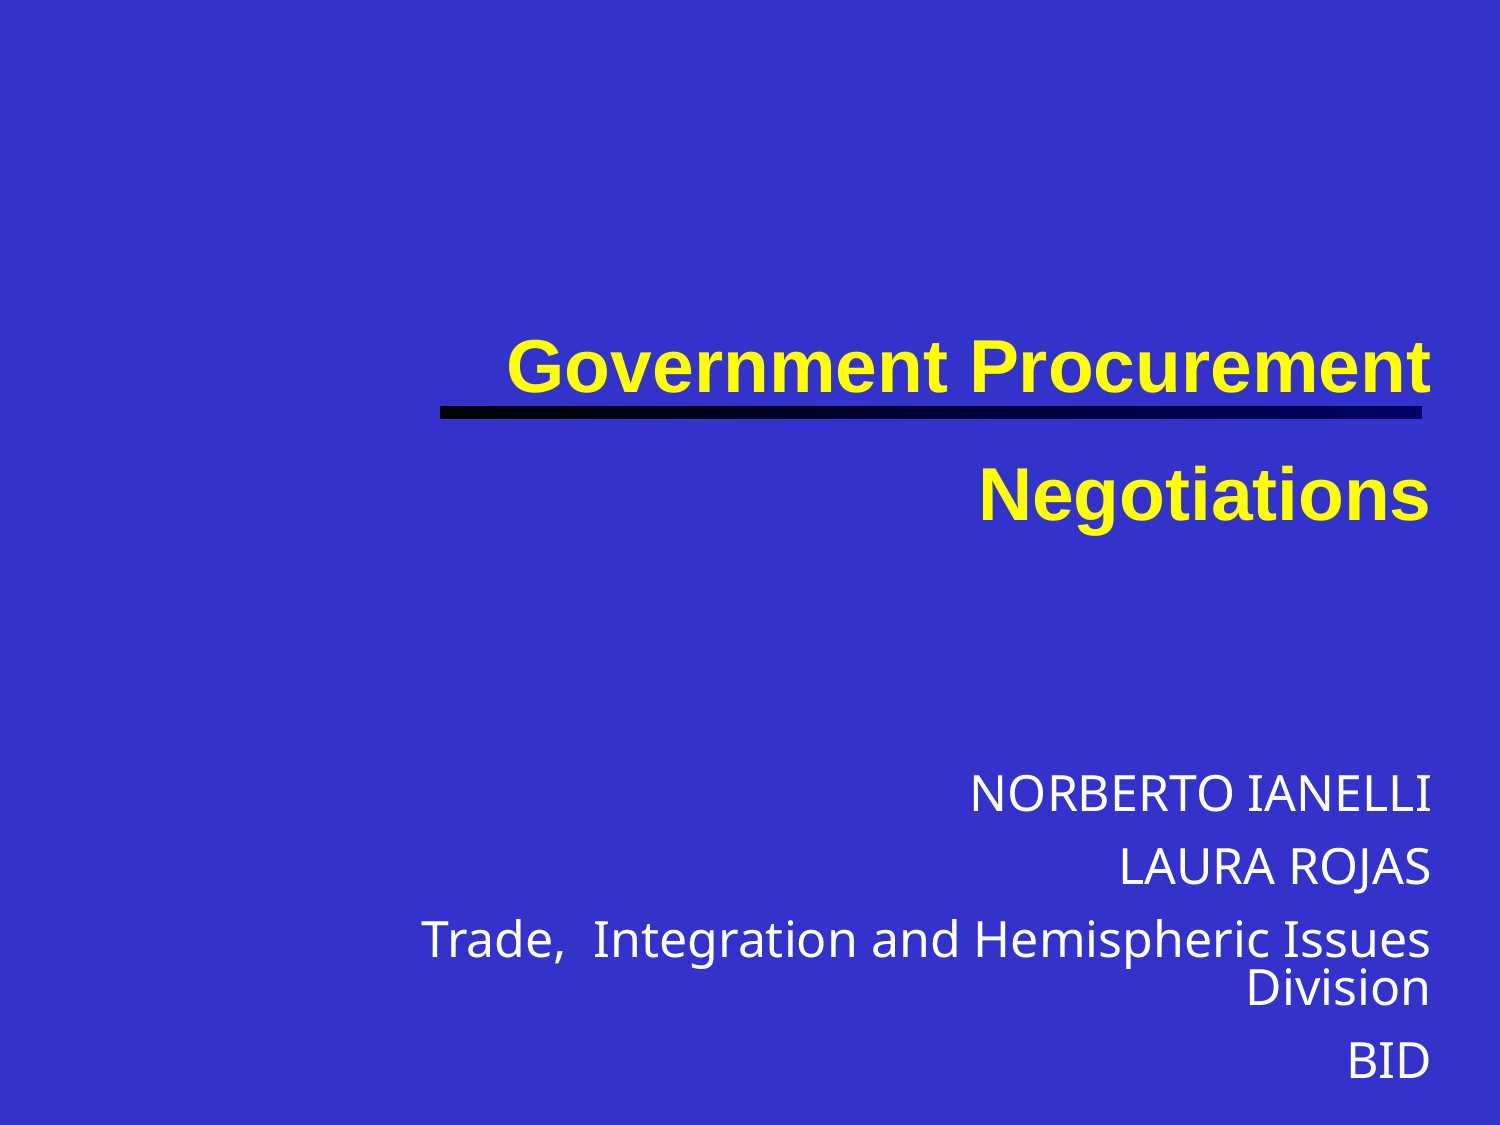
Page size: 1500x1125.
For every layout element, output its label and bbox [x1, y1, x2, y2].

text_box [121, 310, 1448, 1125]
